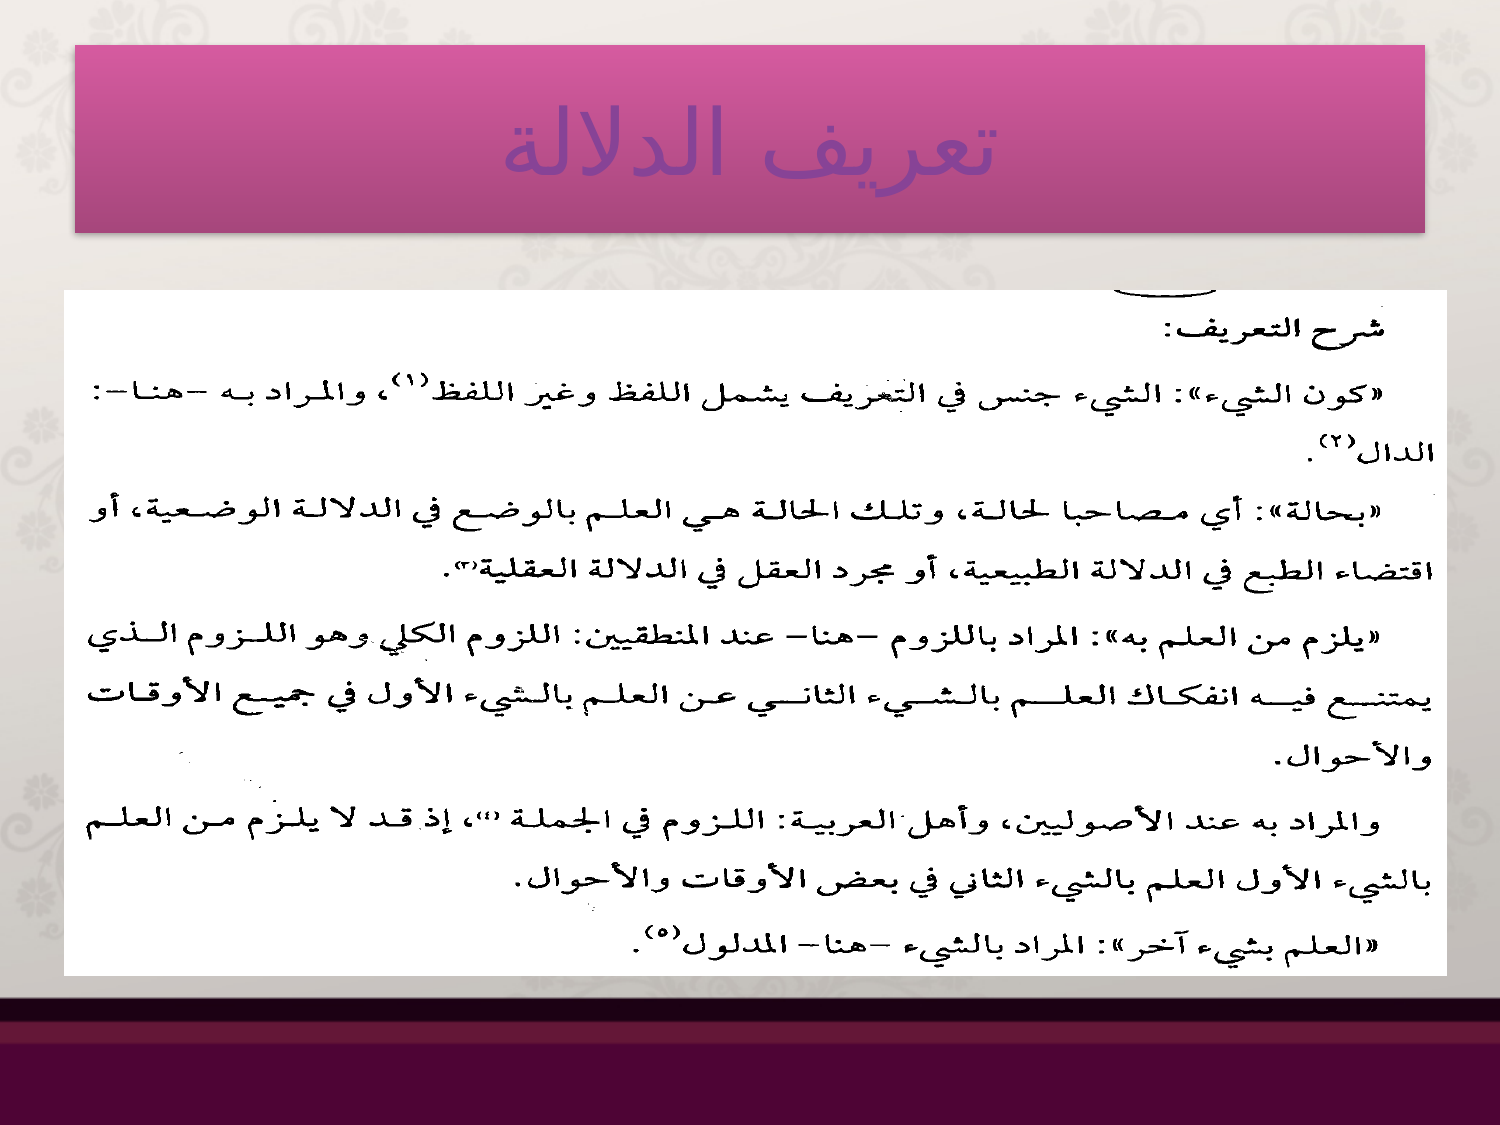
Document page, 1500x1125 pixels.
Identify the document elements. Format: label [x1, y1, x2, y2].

list [64, 290, 1448, 977]
picture [0, 0, 1500, 1125]
